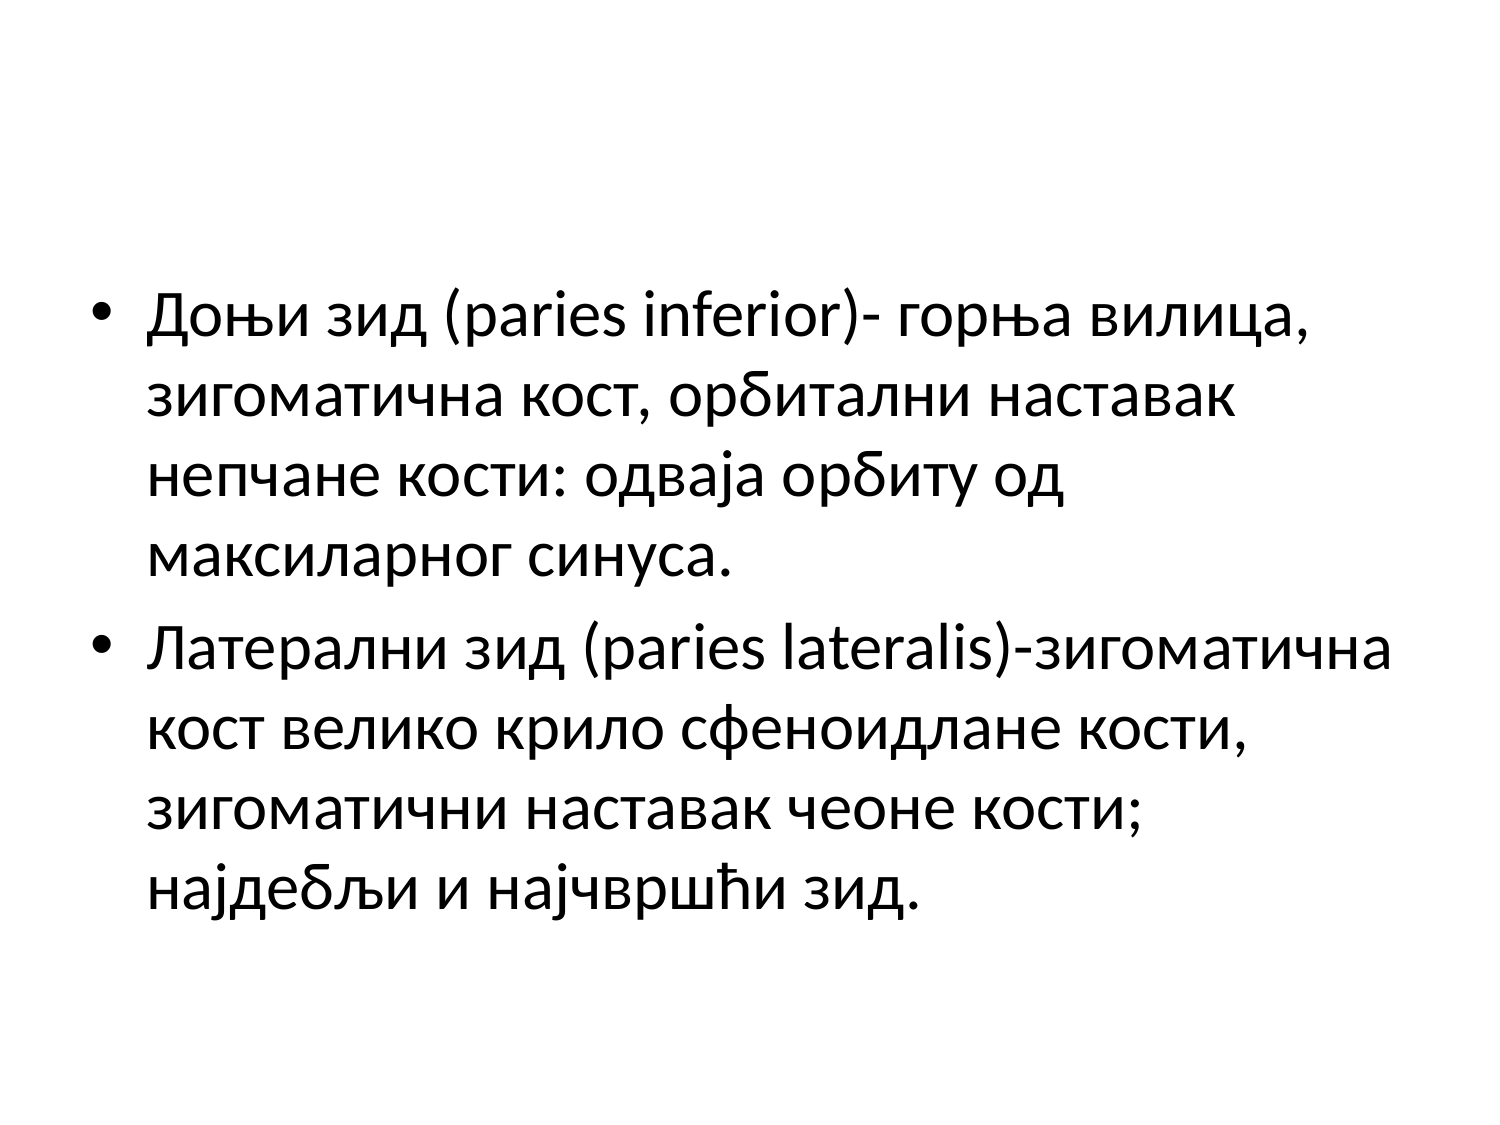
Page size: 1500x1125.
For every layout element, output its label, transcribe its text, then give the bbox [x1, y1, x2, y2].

list Доњи зид (paries inferior)- горња вилица, зигоматична кост, орбитални наставак непчане кости: одваја орбиту од максиларног синуса. Латерални зид (paries lateralis)-зигоматична кост велико крило сфеноидлане кости, зигоматични наставак чеоне кости; најдебљи и најчвршћи зид. [75, 262, 1425, 1005]
